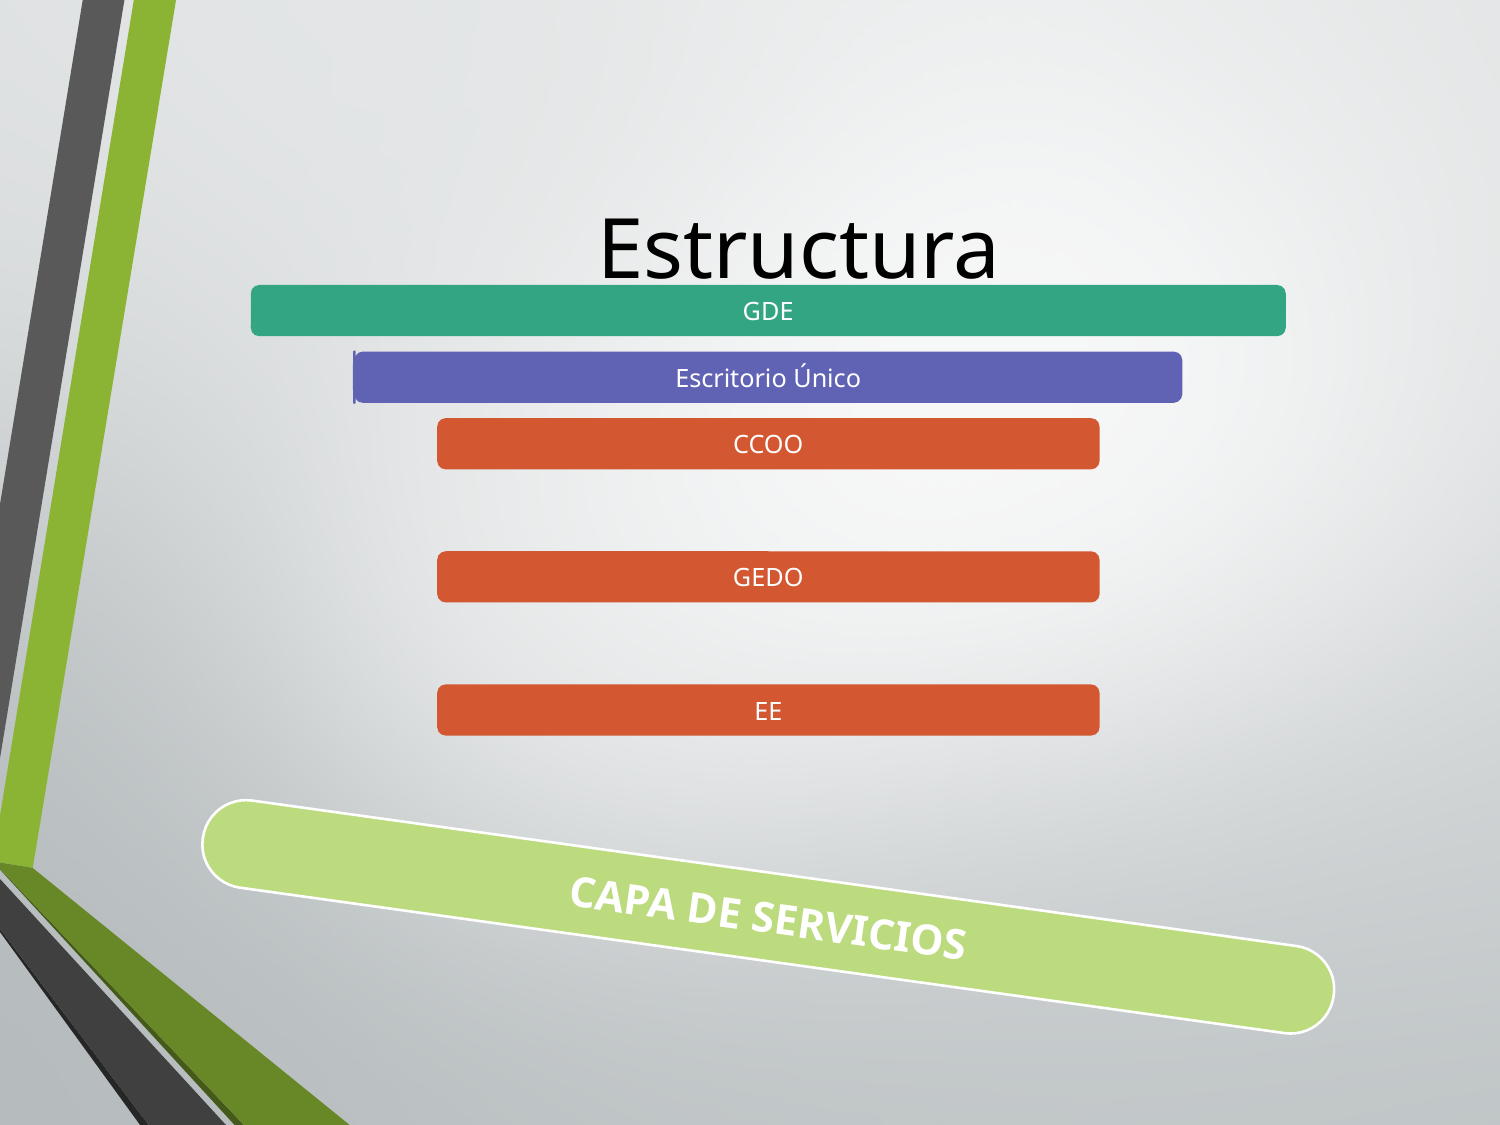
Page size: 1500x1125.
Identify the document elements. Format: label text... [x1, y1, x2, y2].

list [121, 284, 1416, 869]
title Estructura [182, 137, 1416, 284]
text_box CAPA DE SERVICIOS [208, 869, 1336, 1035]
